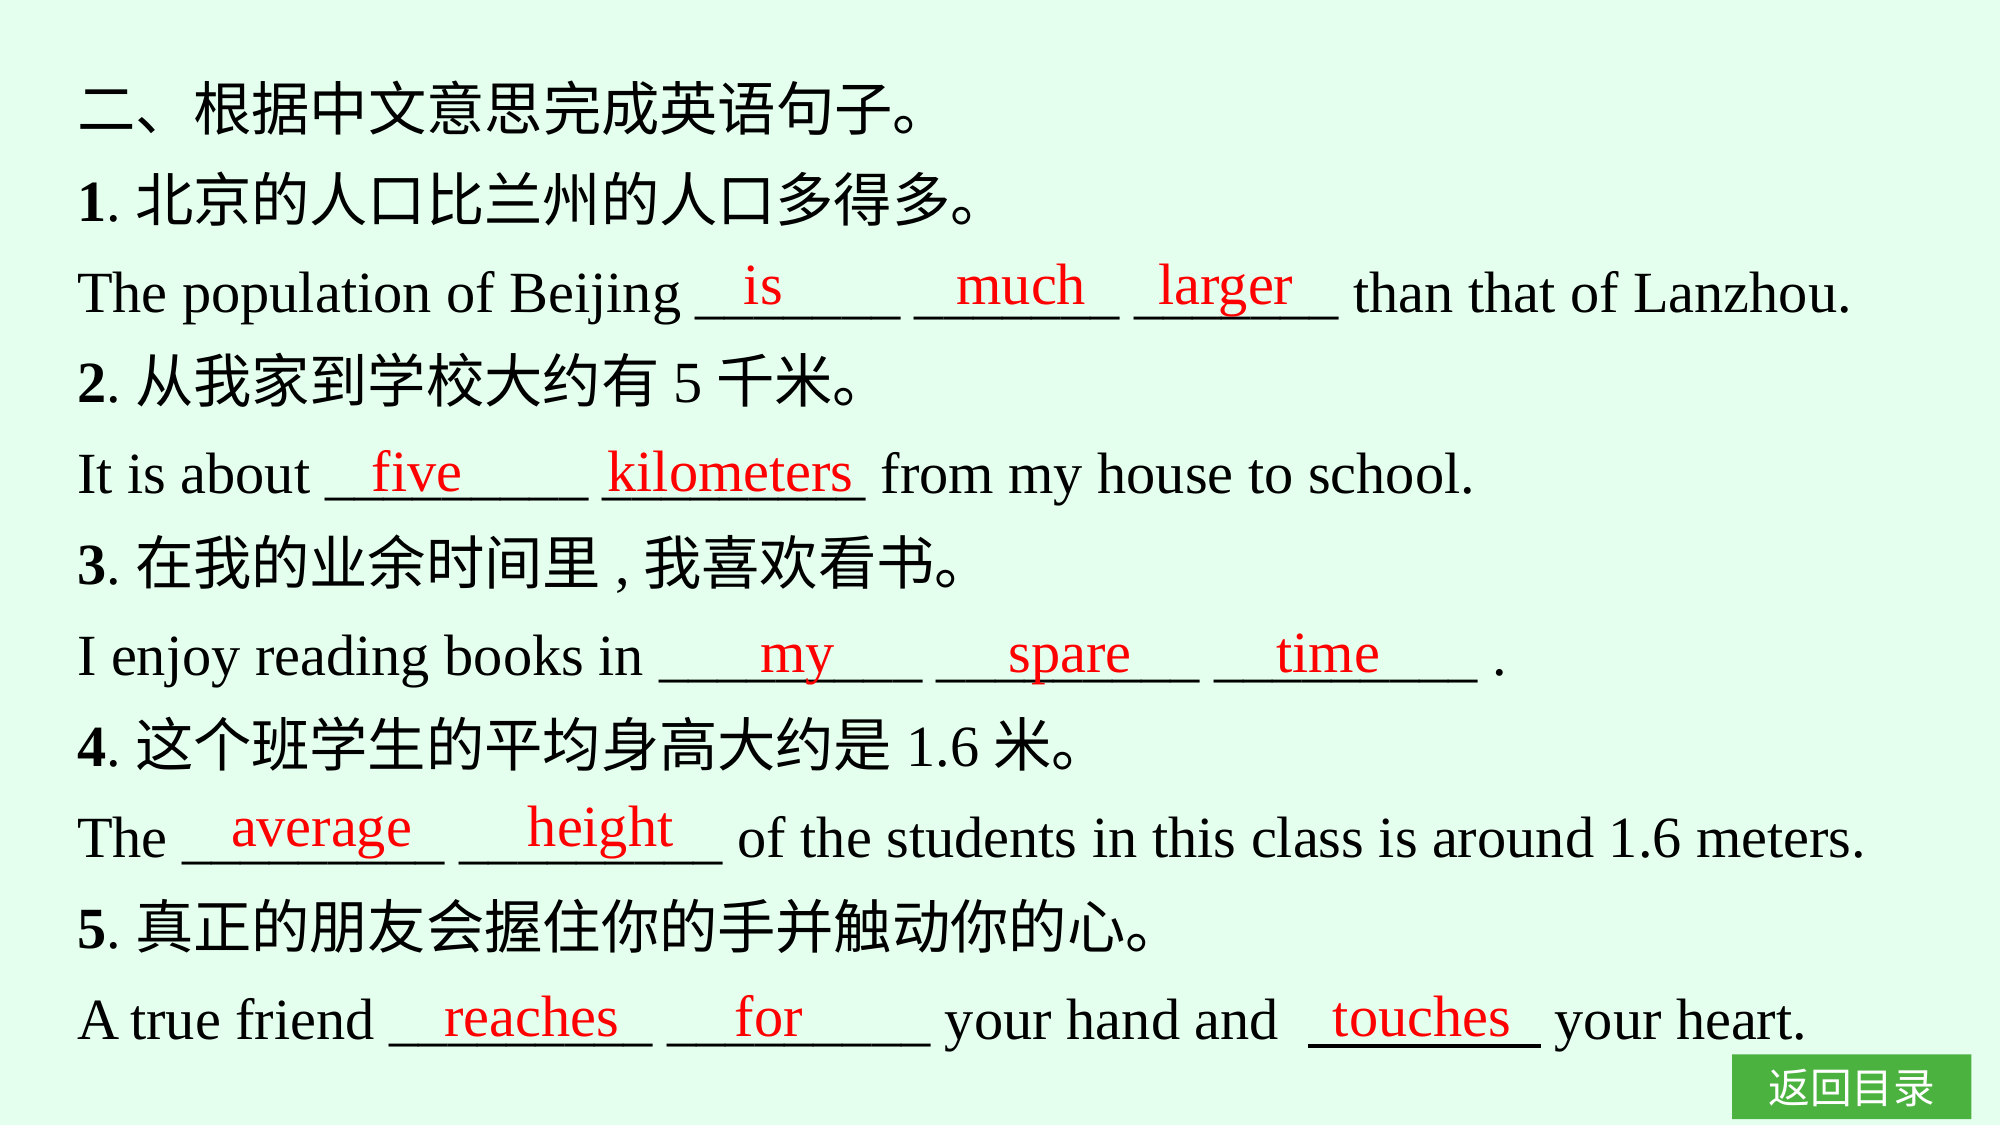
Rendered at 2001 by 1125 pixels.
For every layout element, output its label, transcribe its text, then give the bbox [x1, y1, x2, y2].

text_box five kilometers [357, 412, 869, 511]
text_box is much larger [729, 224, 1381, 324]
text_box 二、根据中文意思完成英语句子。 1.北京的人口比兰州的人口多得多。 The population of Beijing _______ _______ _______ than that of Lanzhou. 2.从我家到学校大约有5千米。 It is about _________ _________ from my house to school. 3.在我的业余时间里,我喜欢看书。 I enjoy reading books in _________ _________ _________ . 4.这个班学生的平均身高大约是1.6米。 The _________ _________ of the students in this class is around 1.6 meters. 5.真正的朋友会握住你的手并触动你的心。 A true friend _________ _________ your hand and your heart. [62, 43, 1938, 1059]
text_box touches [1318, 957, 1527, 1056]
text_box reaches for [429, 957, 819, 1056]
text_box my spare time [745, 592, 1396, 692]
text_box average height [216, 766, 690, 866]
